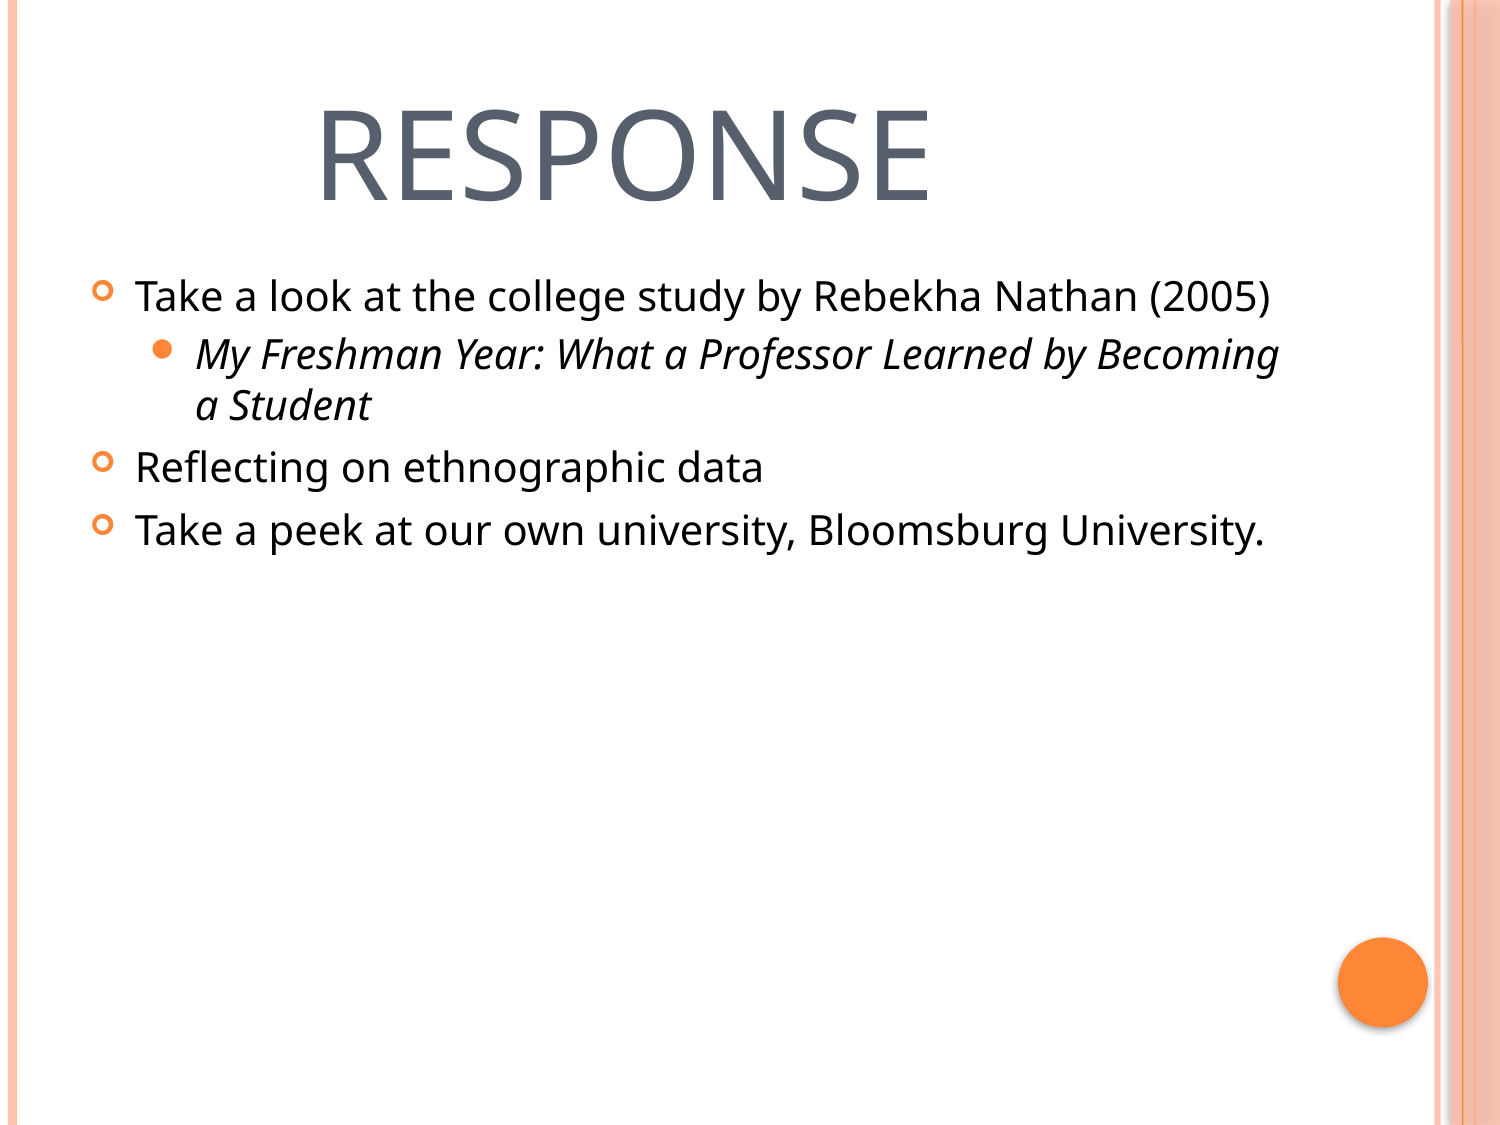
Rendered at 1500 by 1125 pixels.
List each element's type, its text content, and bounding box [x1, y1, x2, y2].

list Take a look at the college study by Rebekha Nathan (2005) My Freshman Year: What a Professor Learned by Becoming a Student Reflecting on ethnographic data Take a peek at our own university, Bloomsburg University. [75, 262, 1300, 1062]
title Response [75, 45, 1300, 233]
